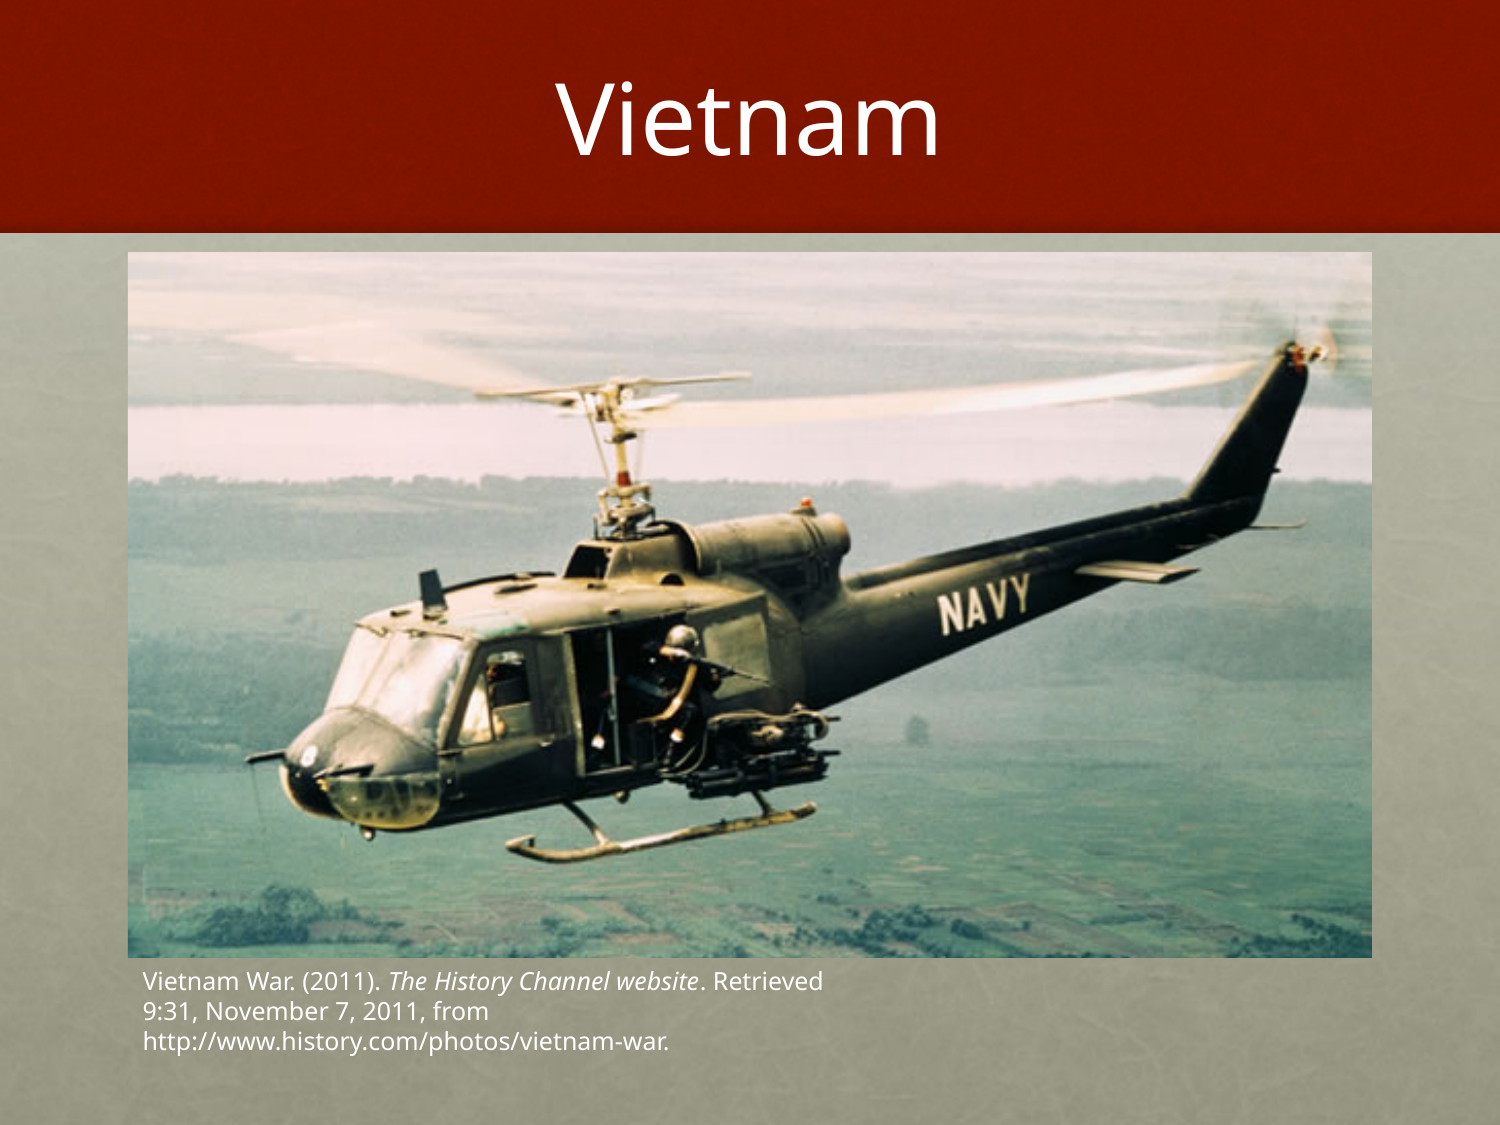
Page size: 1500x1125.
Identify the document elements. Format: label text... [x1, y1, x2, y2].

picture [0, 214, 1500, 1125]
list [127, 252, 1373, 959]
title Vietnam [127, 10, 1372, 221]
text_box Vietnam War. (2011). The History Channel website. Retrieved 9:31, November 7, 2011, from http://www.history.com/photos/vietnam-war. [127, 993, 878, 1063]
